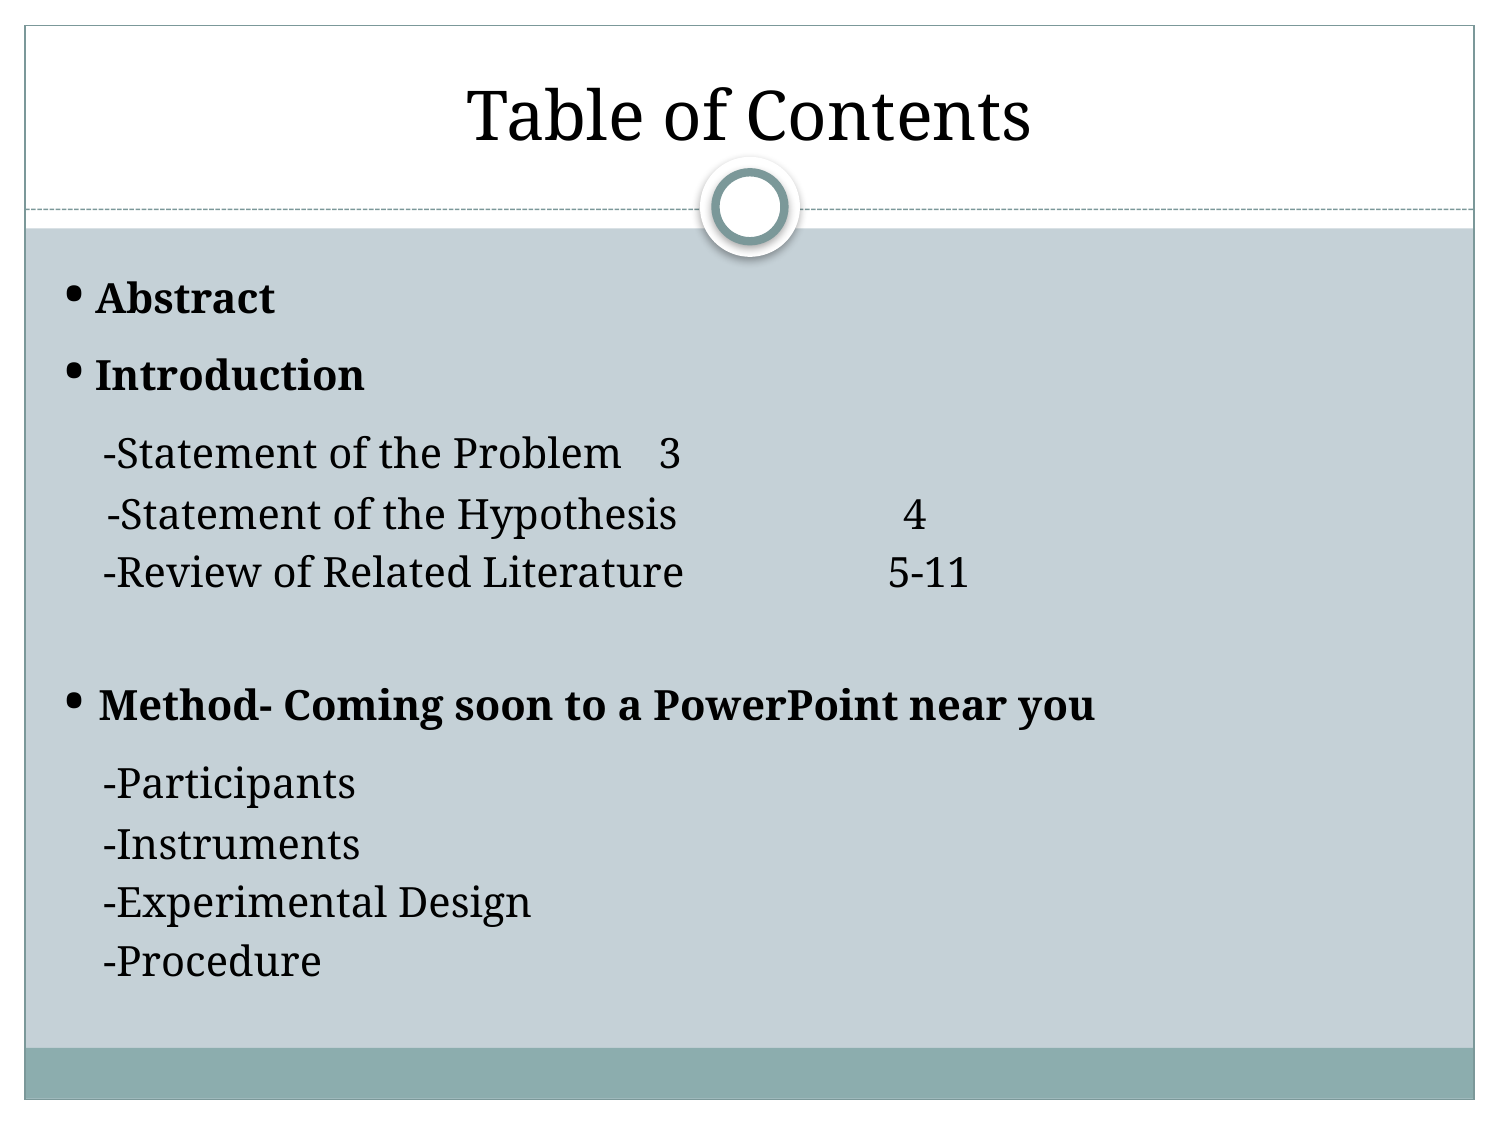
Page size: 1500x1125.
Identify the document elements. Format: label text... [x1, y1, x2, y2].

list • Abstract • Introduction -Statement of the Problem 3 -Statement of the Hypothesis 4 -Review of Related Literature 5-11 • Method- Coming soon to a PowerPoint near you -Participants -Instruments -Experimental Design -Procedure [49, 250, 1445, 1001]
title Table of Contents [49, 37, 1450, 162]
